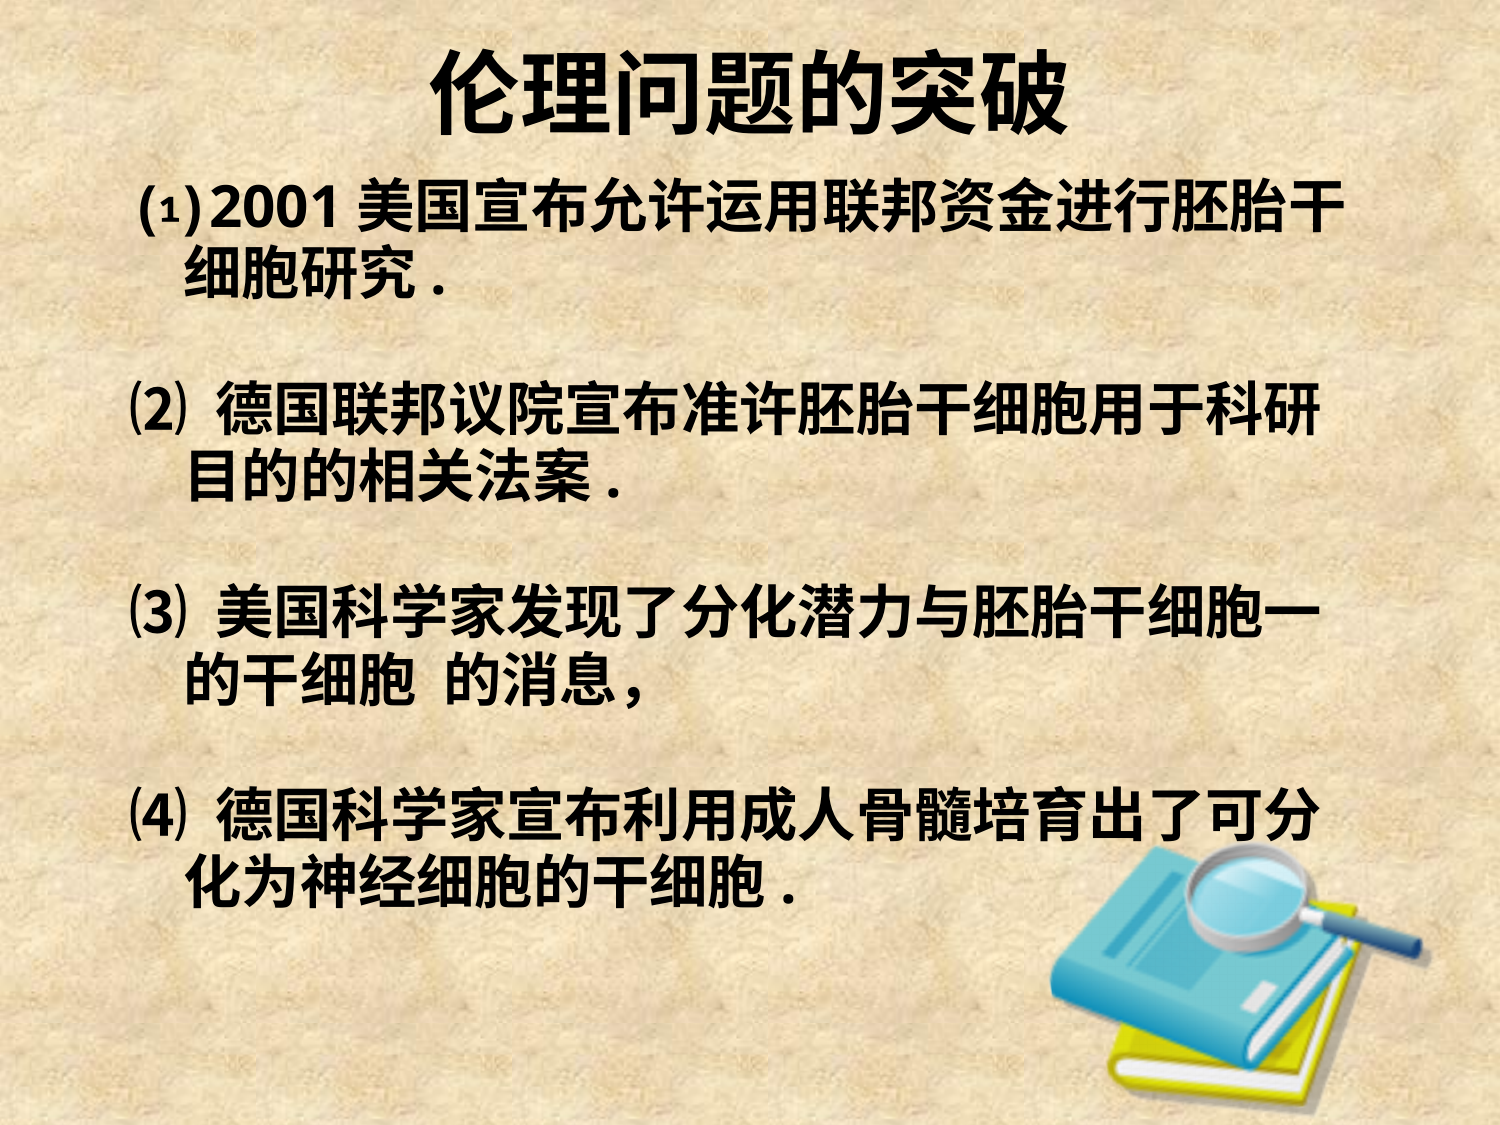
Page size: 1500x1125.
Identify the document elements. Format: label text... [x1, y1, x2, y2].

picture [0, 0, 1500, 1125]
title 伦理问题的突破 [74, 0, 1426, 188]
list ⑴ 2001美国宣布允许运用联邦资金进行胚胎干 细胞研究. ⑵ 德国联邦议院宣布准许胚胎干细胞用于科研 目的的相关法案. ⑶ 美国科学家发现了分化潜力与胚胎干细胞一 的干细胞 的消息， ⑷ 德国科学家宣布利用成人骨髓培育出了可分 化为神经细胞的干细胞. [74, 174, 1401, 963]
